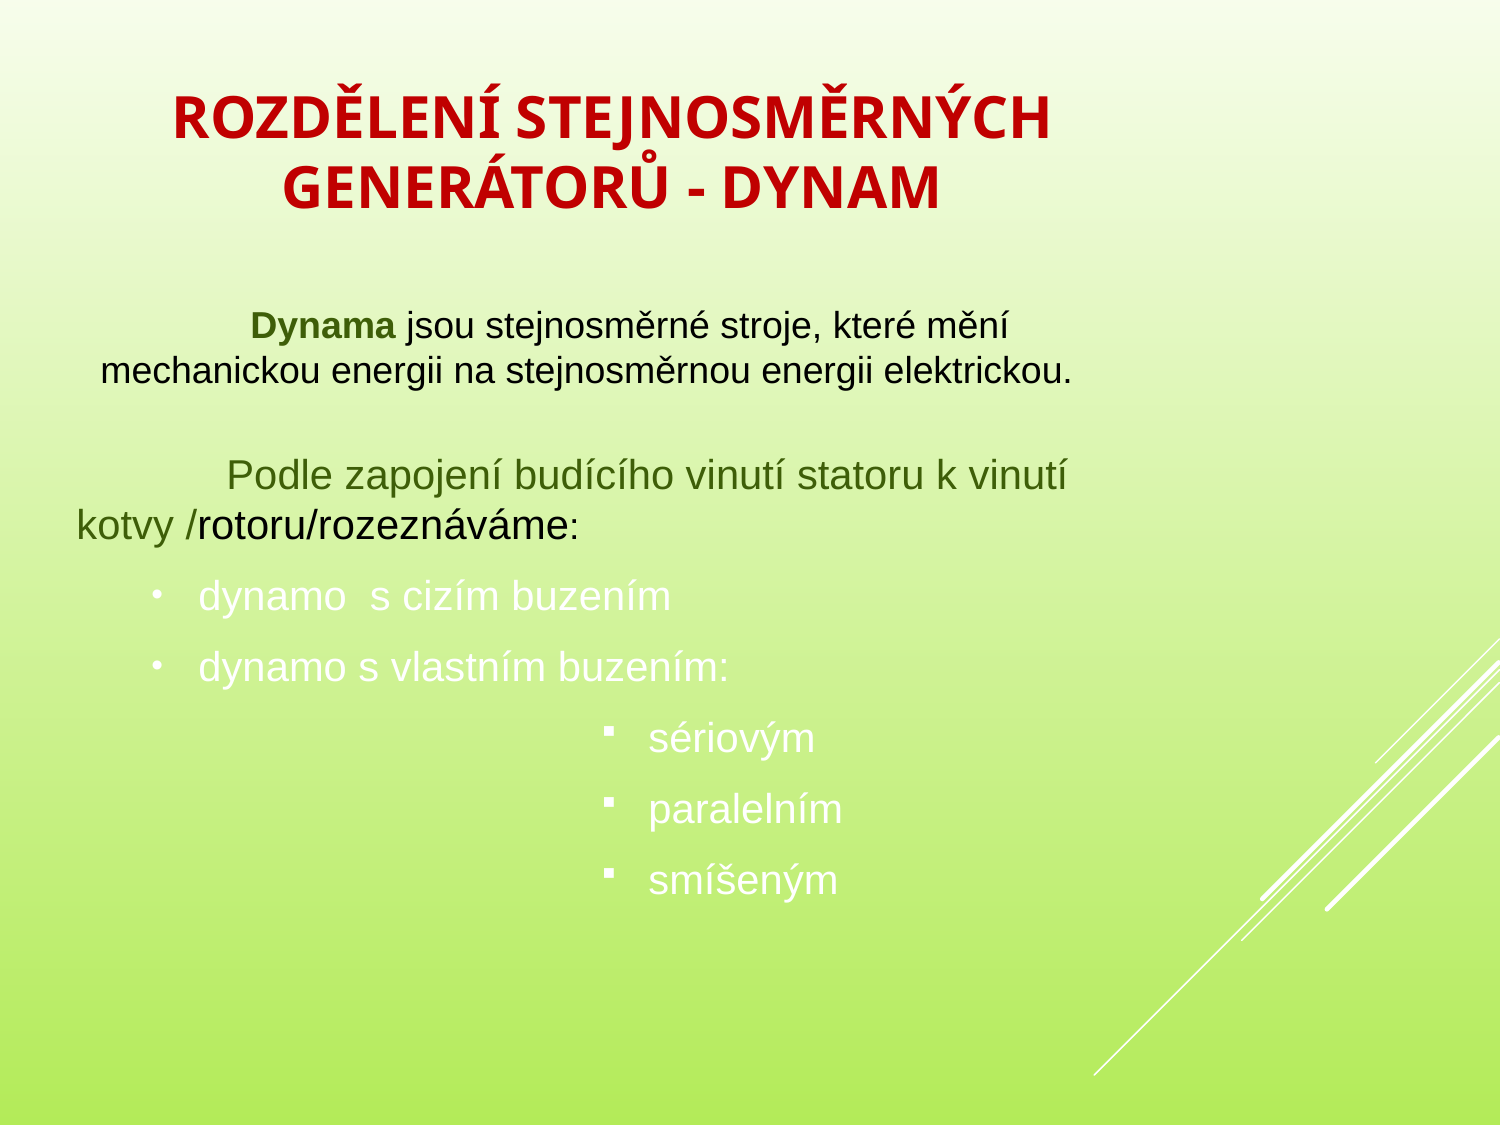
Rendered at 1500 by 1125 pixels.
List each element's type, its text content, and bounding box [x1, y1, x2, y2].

list Podle zapojení budícího vinutí statoru k vinutí kotvy /rotoru/rozeznáváme: dynamo s cizím buzením dynamo s vlastním buzením: sériovým paralelním smíšeným [61, 290, 1182, 1125]
text_box Dynama jsou stejnosměrné stroje, které mění mechanickou energii na stejnosměrnou energii elektrickou. [85, 233, 1133, 458]
title Rozdělení stejnosměrných generátorů - dynam [83, 9, 1141, 290]
